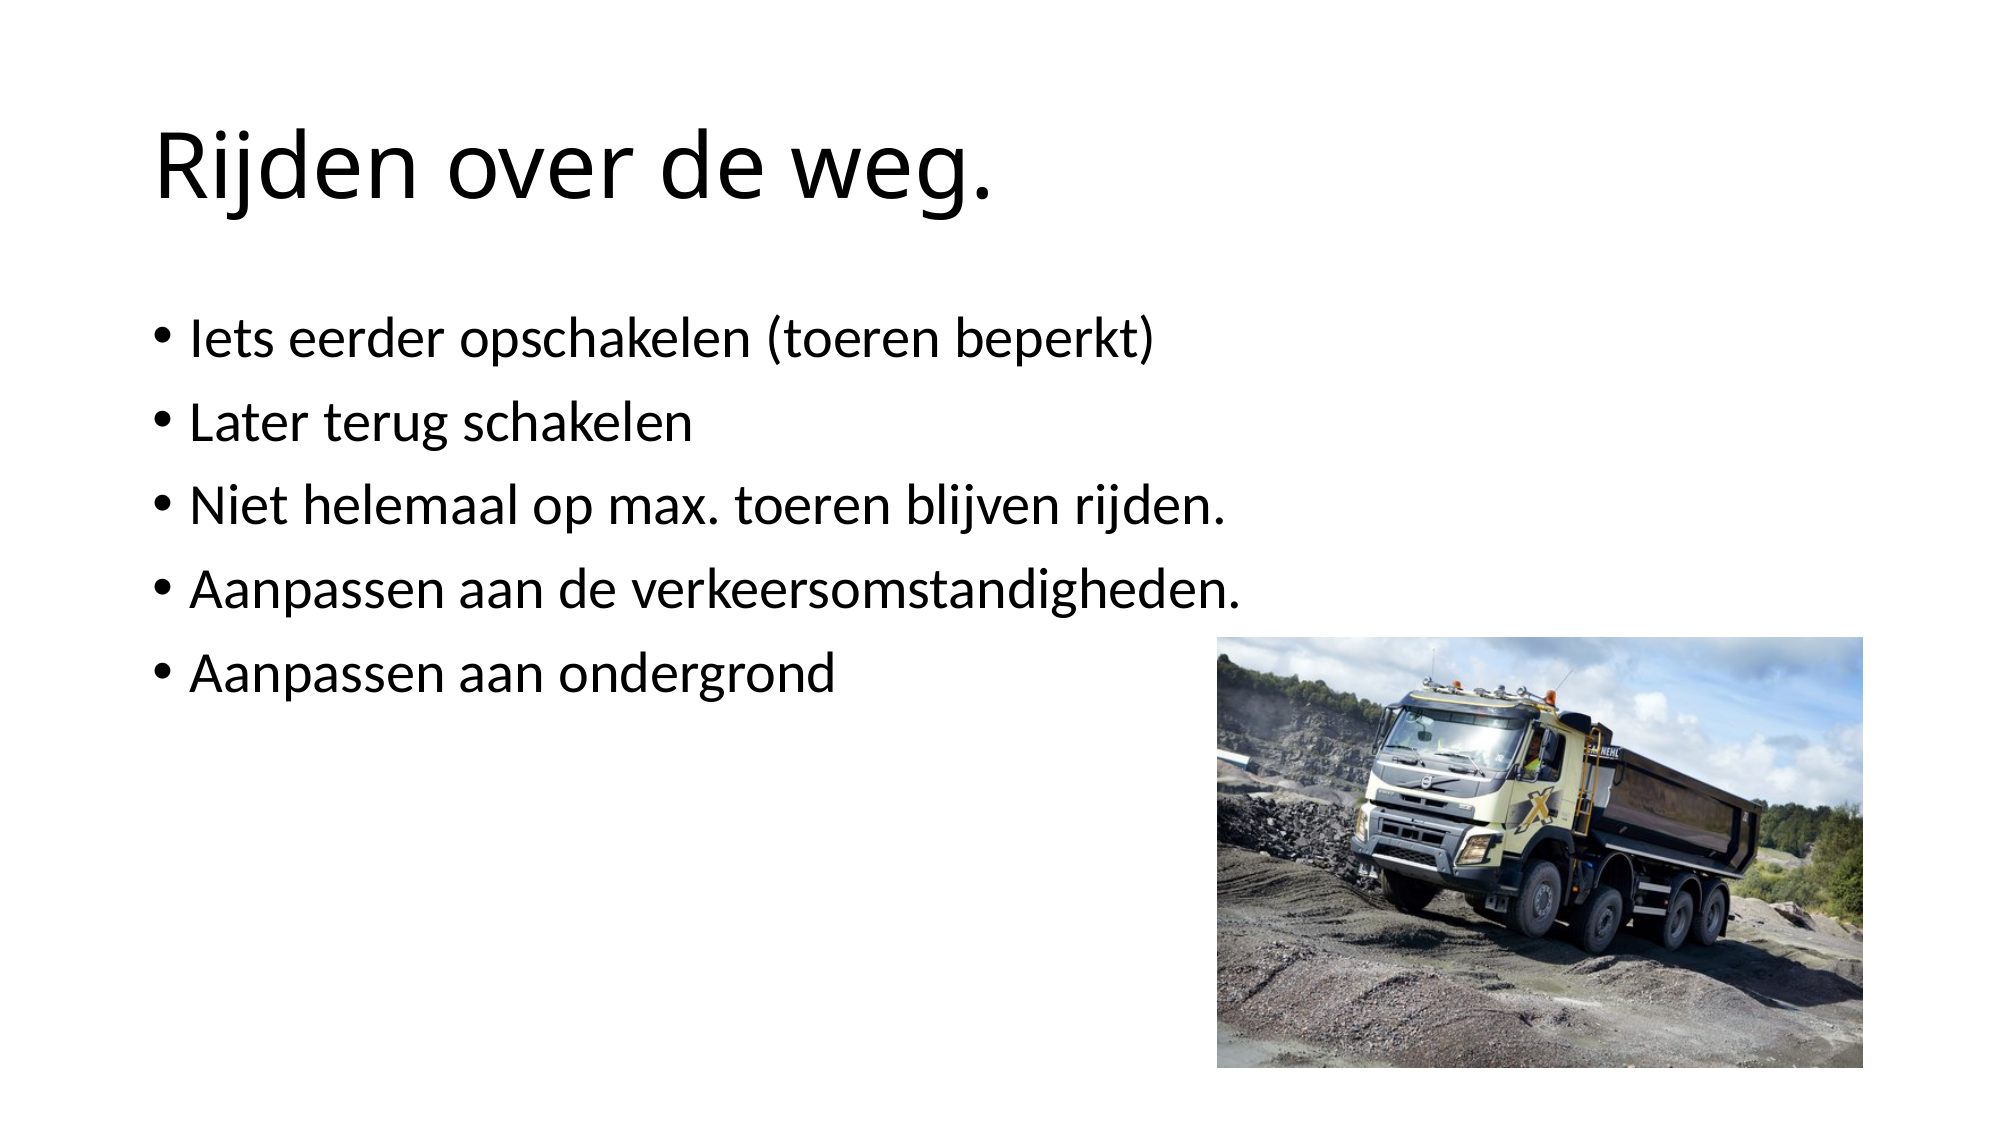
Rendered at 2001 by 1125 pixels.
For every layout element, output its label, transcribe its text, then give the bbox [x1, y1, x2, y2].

list Iets eerder opschakelen (toeren beperkt) Later terug schakelen Niet helemaal op max. toeren blijven rijden. Aanpassen aan de verkeersomstandigheden. Aanpassen aan ondergrond [137, 299, 1863, 1014]
picture [1217, 637, 1863, 1068]
title Rijden over de weg. [137, 59, 1863, 278]
